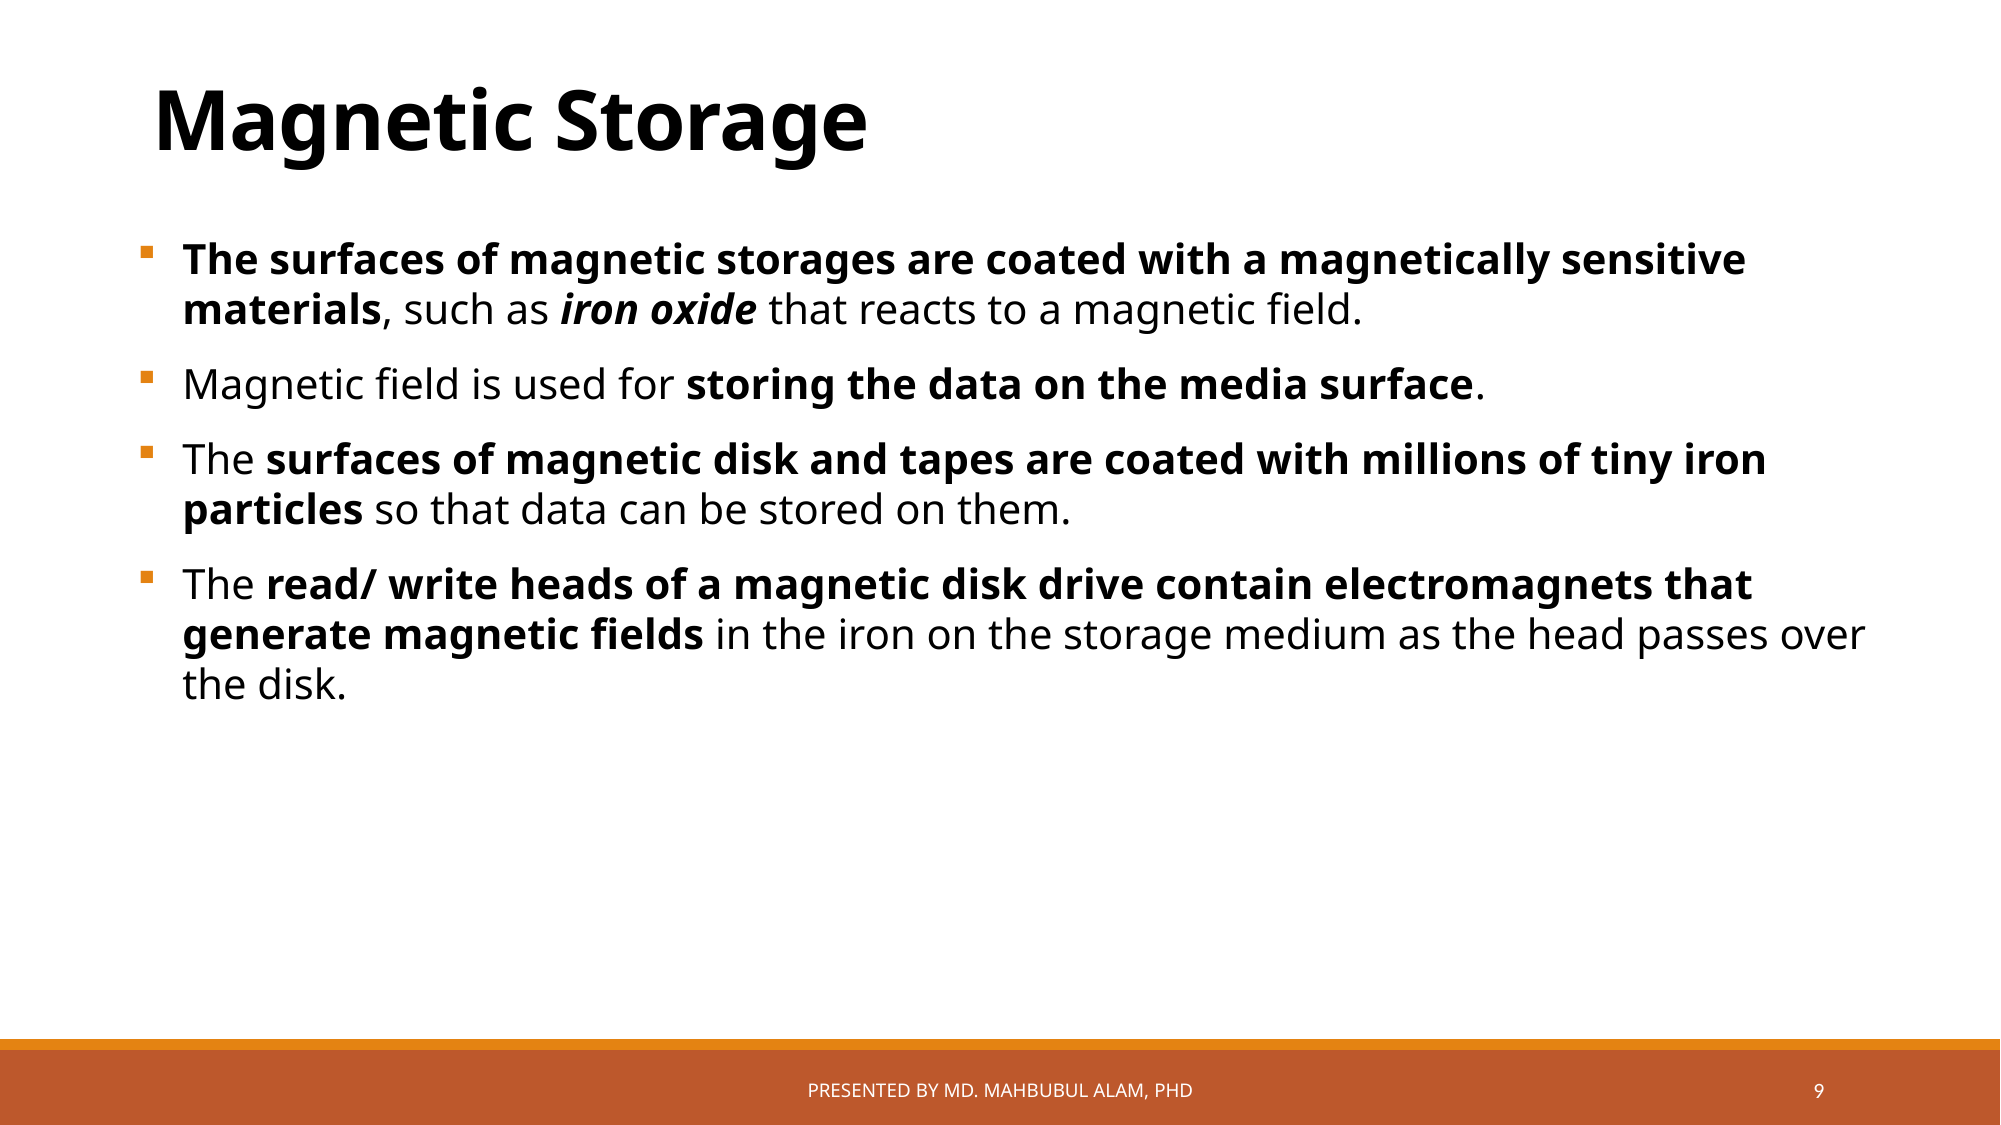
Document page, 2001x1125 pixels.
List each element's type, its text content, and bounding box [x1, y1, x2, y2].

list The surfaces of magnetic storages are coated with a magnetically sensitive materials, such as iron oxide that reacts to a magnetic field. Magnetic field is used for storing the data on the media surface. The surfaces of magnetic disk and tapes are coated with millions of tiny iron particles so that data can be stored on them. The read/ write heads of a magnetic disk drive contain electromagnets that generate magnetic fields in the iron on the storage medium as the head passes over the disk. [137, 224, 1875, 963]
slide_number 9 [1624, 1059, 1840, 1120]
title Magnetic Storage [137, 75, 1830, 175]
footer Presented by Md. Mahbubul Alam, PhD [604, 1059, 1396, 1120]
